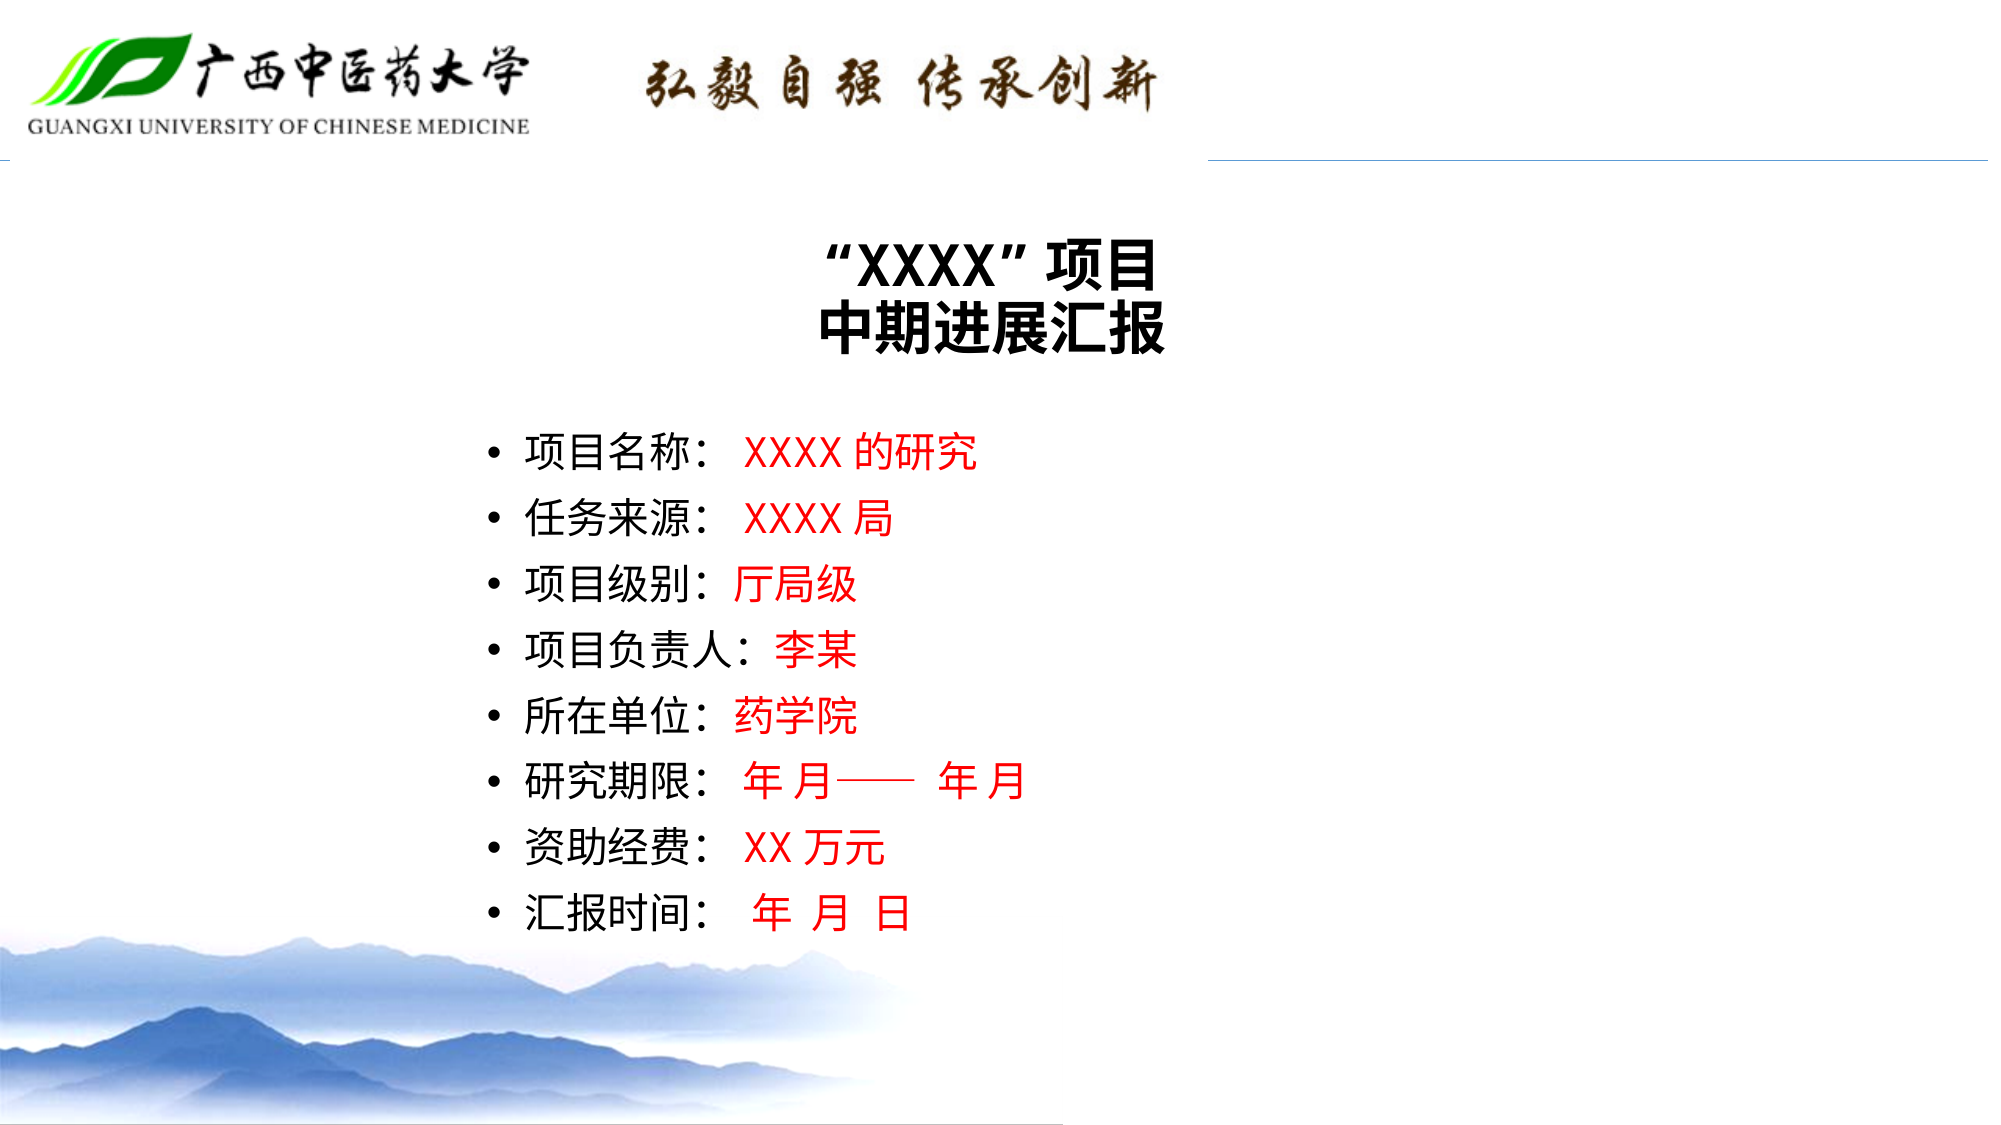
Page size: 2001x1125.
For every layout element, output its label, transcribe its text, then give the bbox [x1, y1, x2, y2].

text_box “XXXX”项目 中期进展汇报 [306, 228, 1677, 389]
text_box 项目名称：XXXX的研究 任务来源：XXXX局 项目级别：厅局级 项目负责人：李某 所在单位：药学院 研究期限： 年 月—— 年 月 资助经费：XX万元 汇报时间： 年 月 日 [472, 424, 1677, 971]
picture [0, 915, 1064, 1125]
picture [10, 11, 1208, 161]
